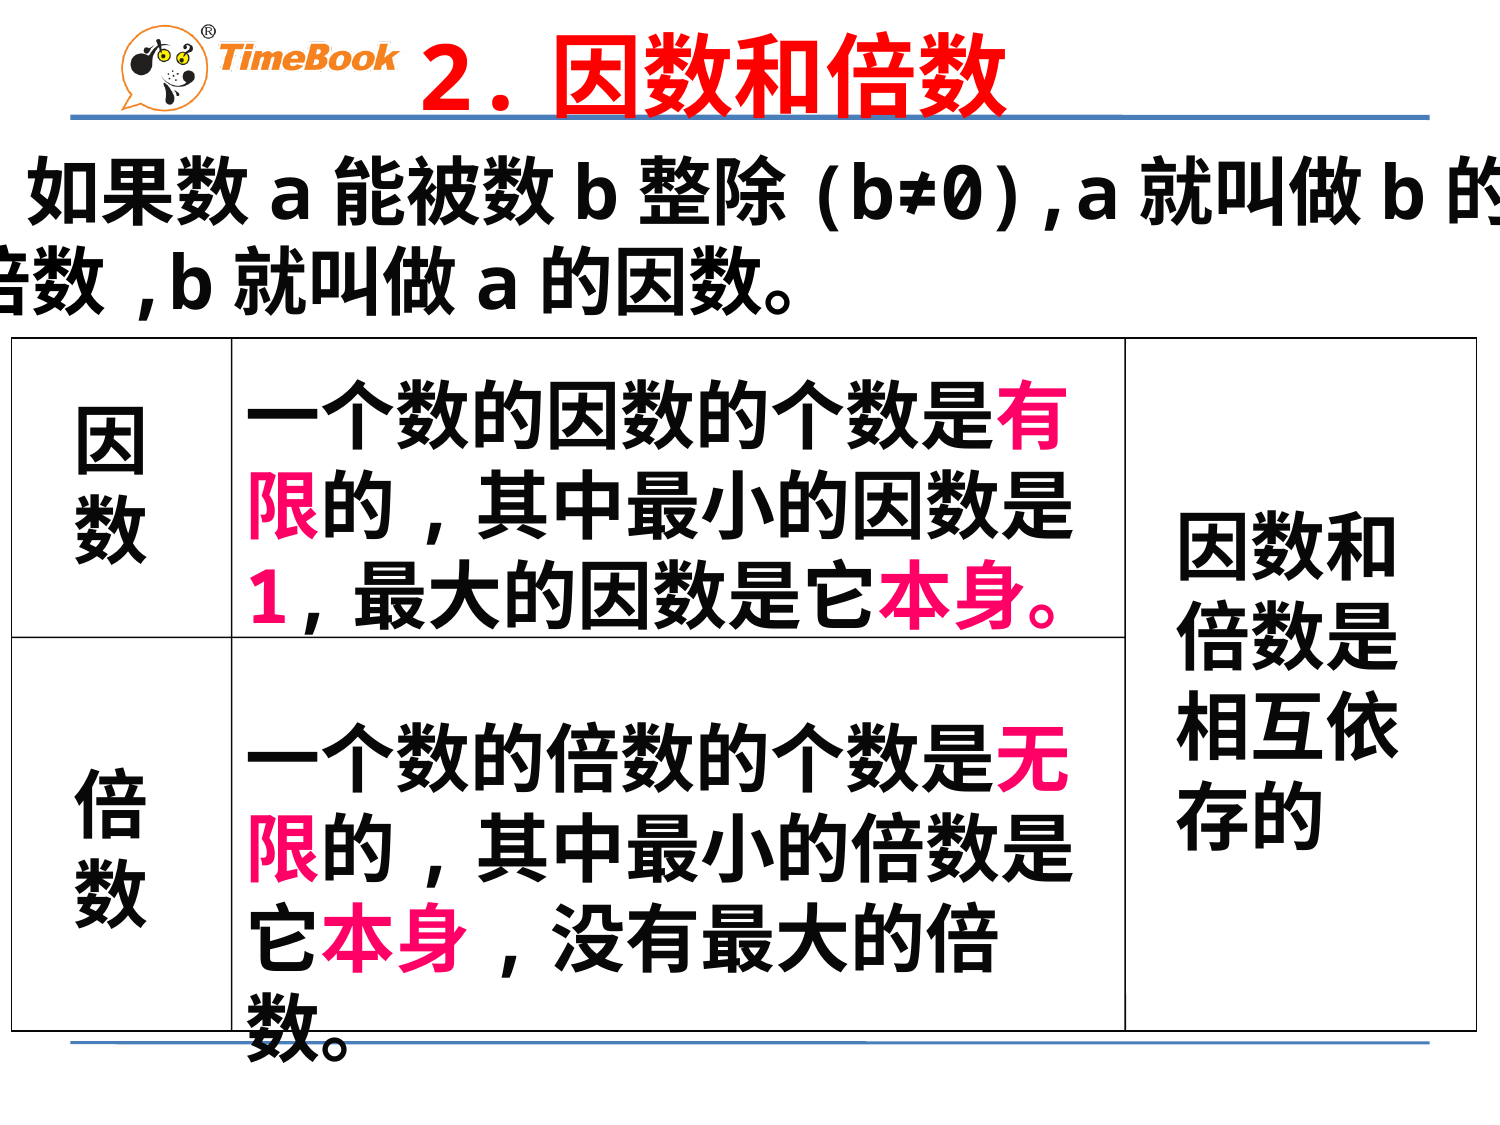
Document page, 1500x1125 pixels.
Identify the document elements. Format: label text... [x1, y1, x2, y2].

text_box 如果数a能被数b整除(b≠0),a就叫做b的 倍数,b就叫做a的因数。 [0, 136, 1500, 332]
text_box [11, 337, 1477, 1032]
picture [118, 22, 403, 113]
text_box 一个数的倍数的个数是无限的,其中最小的倍数是它本身,没有最大的倍数。 [230, 1040, 1117, 1079]
text_box 2.因数和倍数 [403, 11, 1025, 136]
